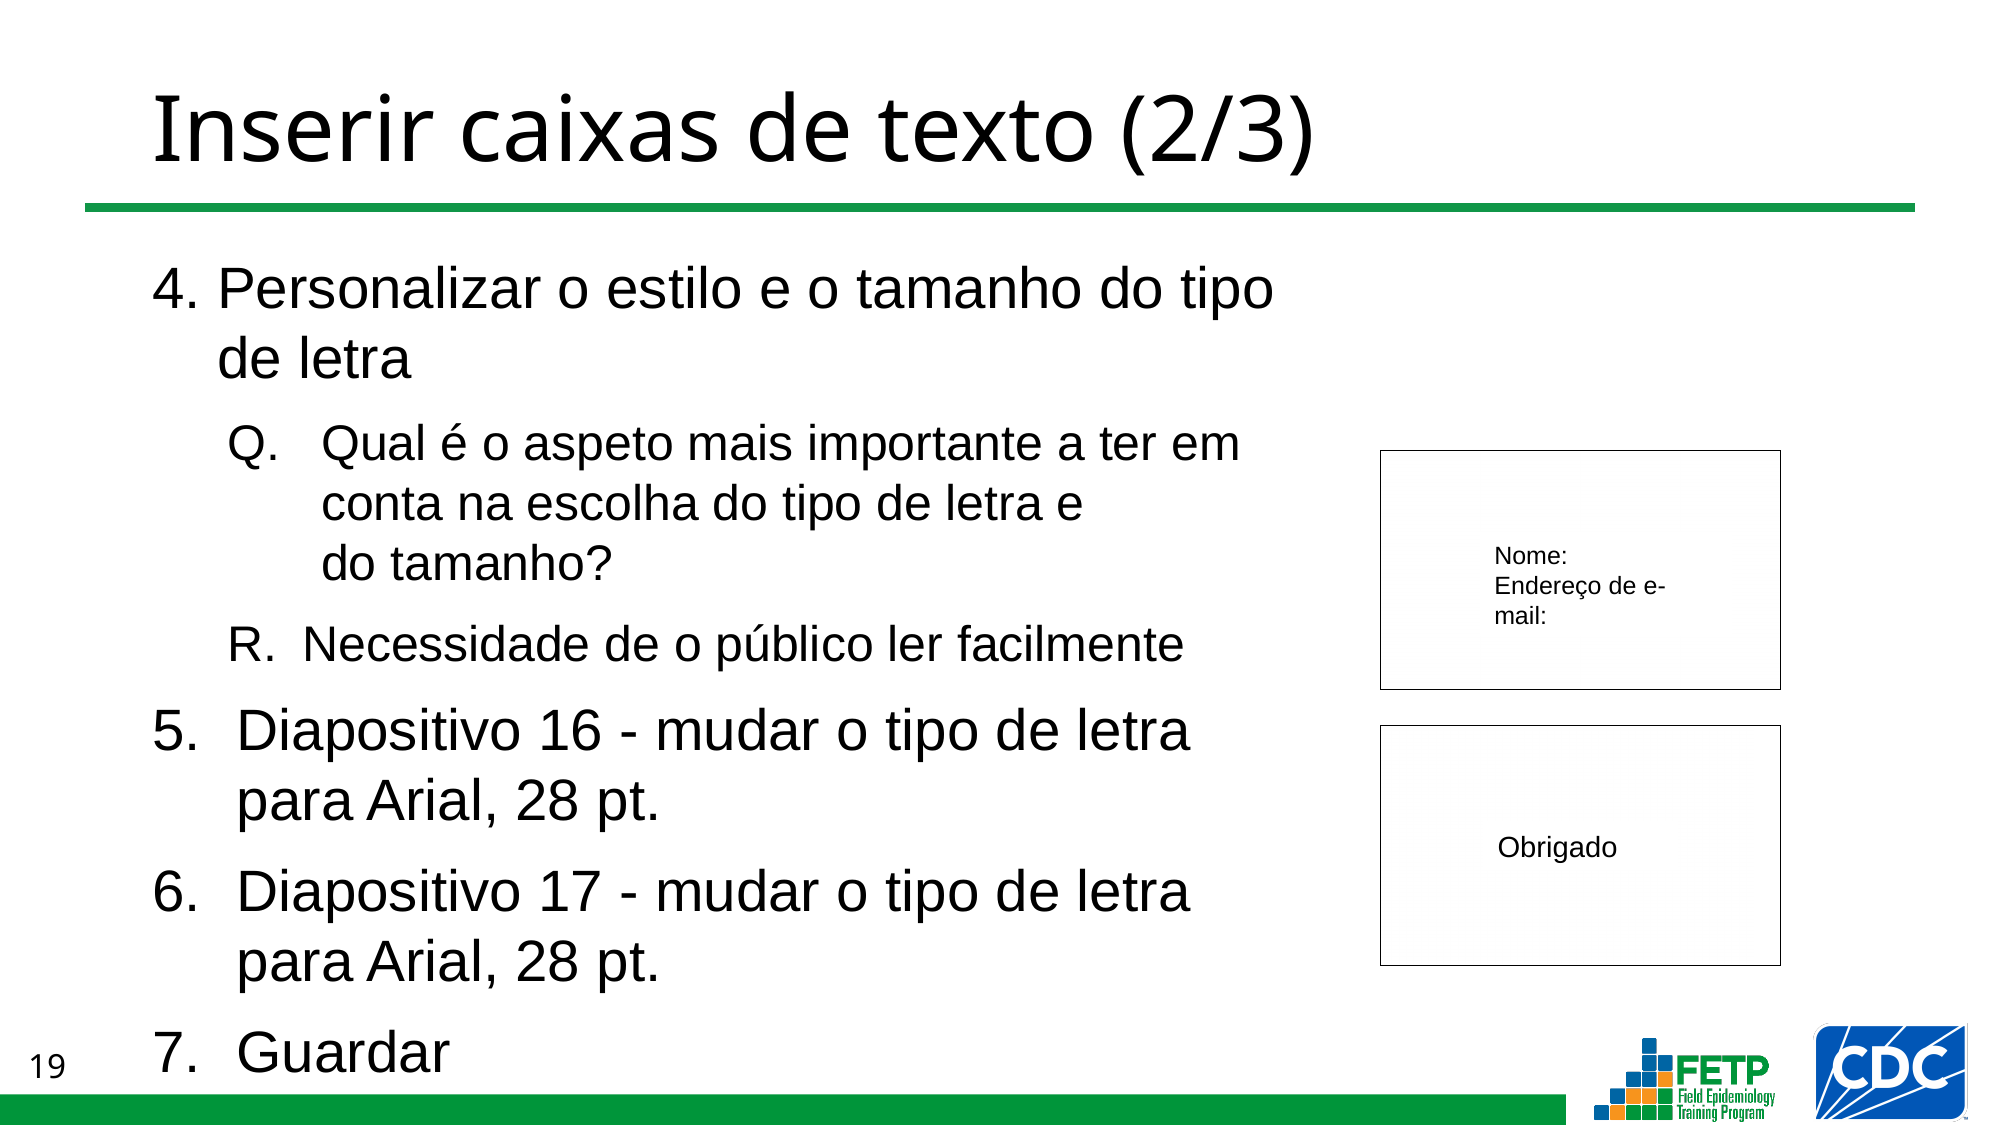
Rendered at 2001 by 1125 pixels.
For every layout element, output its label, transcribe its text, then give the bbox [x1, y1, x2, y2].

list 4. Personalizar o estilo e o tamanho do tipo de letra Qual é o aspeto mais importante a ter em conta na escolha do tipo de letra e do tamanho? Necessidade de o público ler facilmente Diapositivo 16 - mudar o tipo de letra para Arial, 28 pt. Diapositivo 17 - mudar o tipo de letra para Arial, 28 pt. Guardar [137, 242, 1330, 1004]
title Inserir caixas de texto (2/3) [137, 75, 1863, 207]
picture [1813, 1023, 1968, 1122]
picture [1380, 725, 1781, 966]
picture [1380, 449, 1781, 690]
picture [1594, 1038, 1775, 1122]
